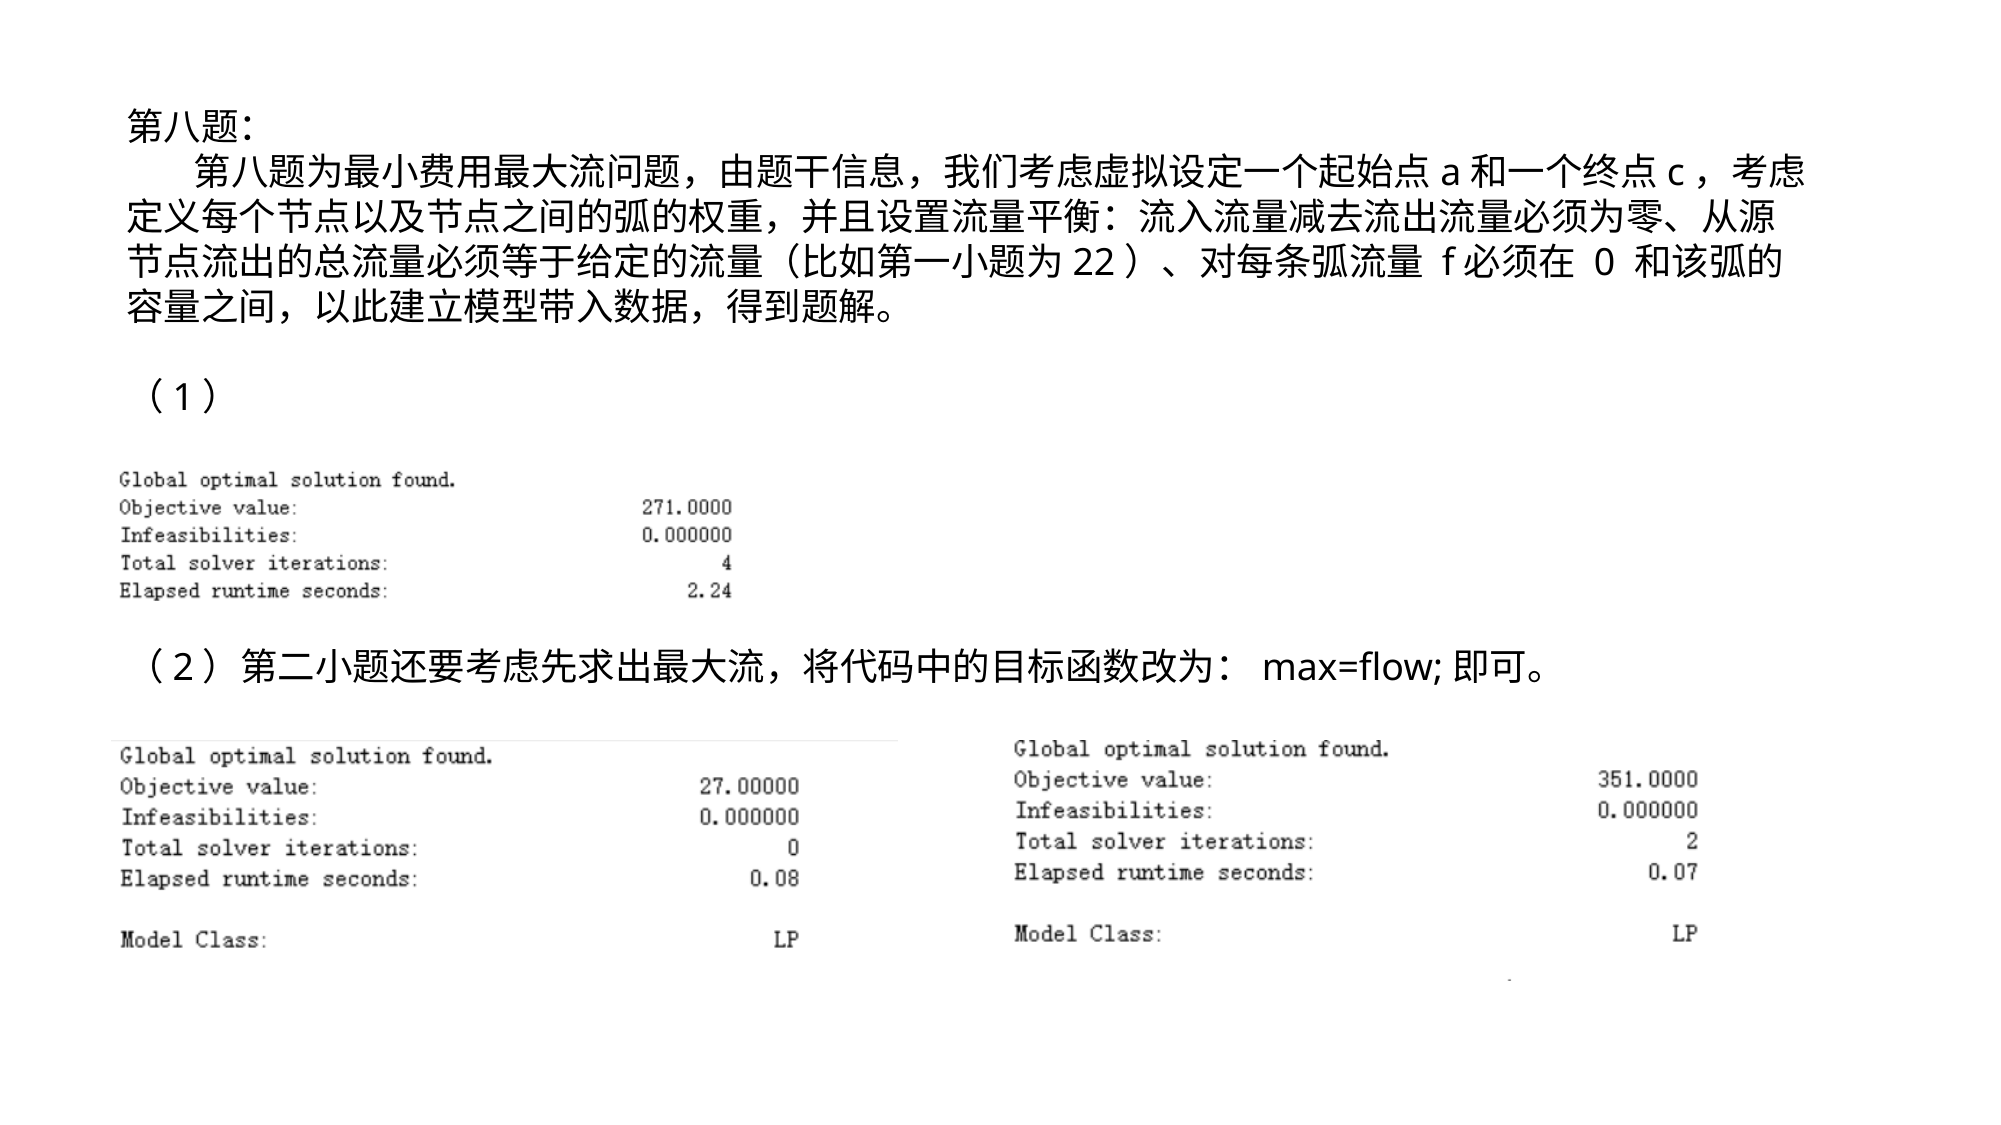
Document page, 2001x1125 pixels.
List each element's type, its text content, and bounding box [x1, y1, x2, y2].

picture [111, 740, 898, 981]
picture [111, 468, 773, 627]
picture [999, 740, 1770, 981]
text_box 第八题： 第八题为最小费用最大流问题，由题干信息，我们考虑虚拟设定一个起始点a和一个终点c，考虑定义每个节点以及节点之间的弧的权重，并且设置流量平衡：流入流量减去流出流量必须为零、从源节点流出的总流量必须等于给定的流量（比如第一小题为22）、对每条弧流量 f必须在 0 和该弧的容量之间，以此建立模型带入数据，得到题解。 （1） （2）第二小题还要考虑先求出最大流，将代码中的目标函数改为：max=flow;即可。 [111, 95, 1827, 696]
